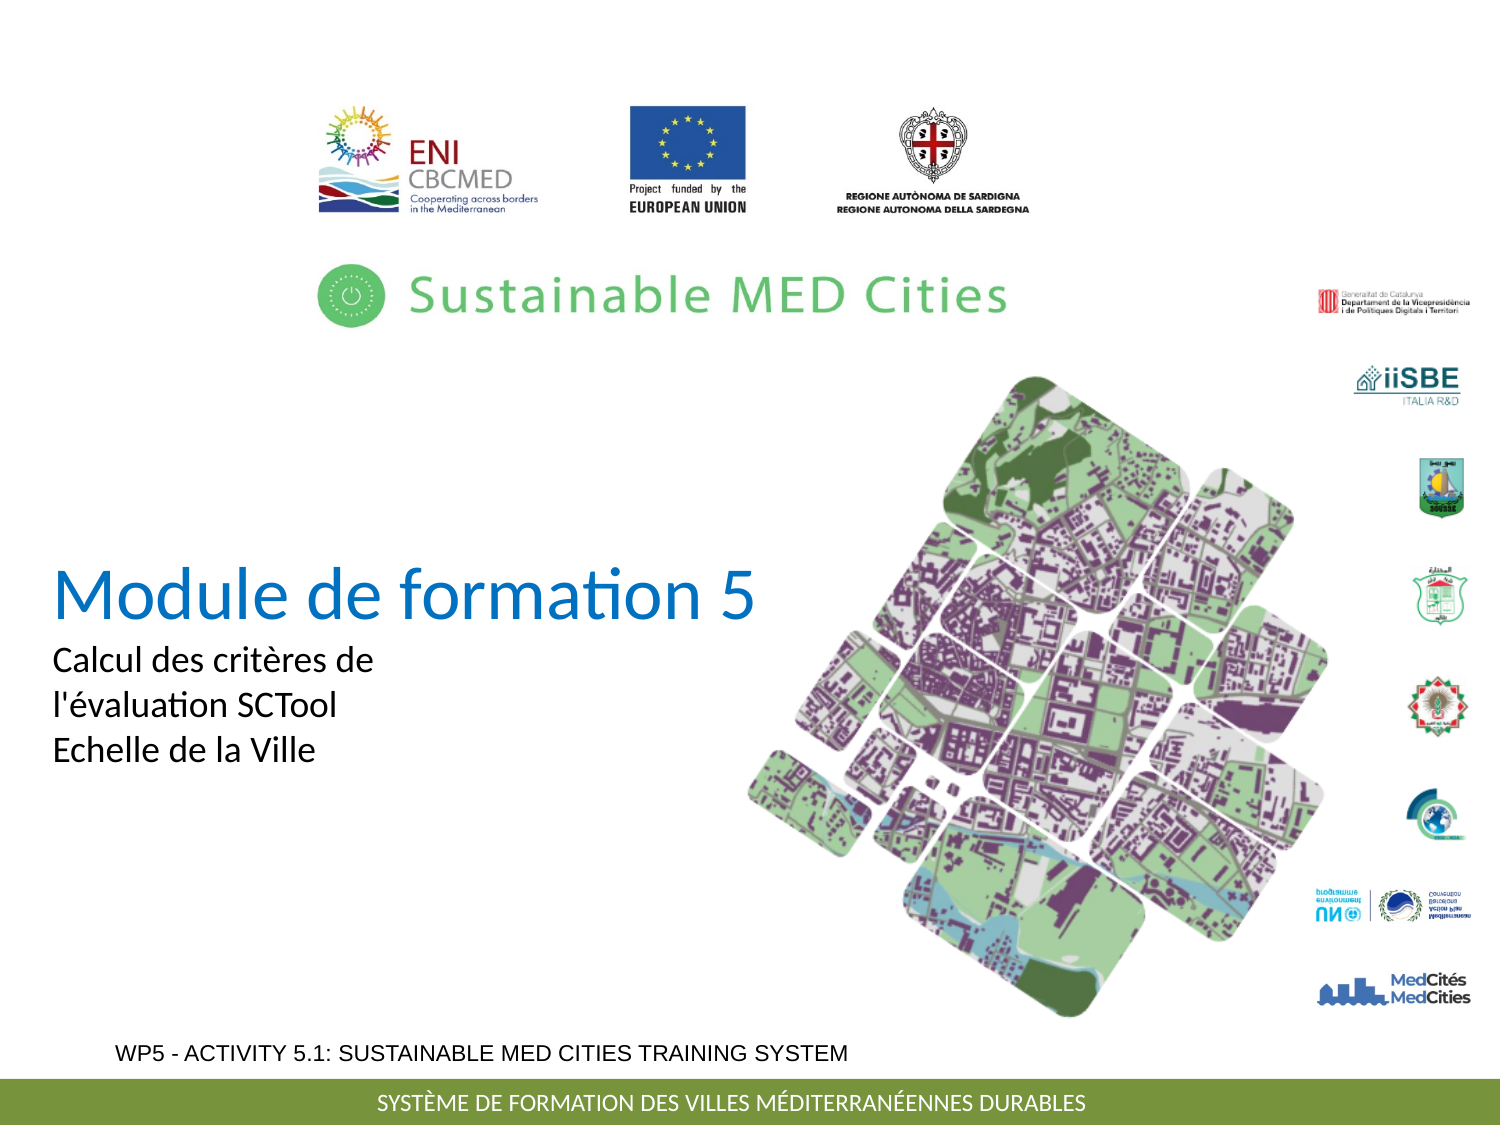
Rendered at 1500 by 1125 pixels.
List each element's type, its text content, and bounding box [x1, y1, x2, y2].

picture [1396, 786, 1474, 847]
picture [1414, 455, 1474, 523]
picture [1313, 885, 1474, 924]
subtitle Module de formation 5 Calcul des critères de l'évaluation SCTool Echelle de la Ville [37, 537, 787, 951]
picture [1313, 970, 1474, 1008]
picture [284, 84, 1486, 1078]
picture [1313, 279, 1474, 321]
text_box SYSTÈME DE FORMATION DES VILLES MÉDITERRANÉENNES DURABLES [362, 1079, 1114, 1125]
picture [1346, 363, 1474, 411]
